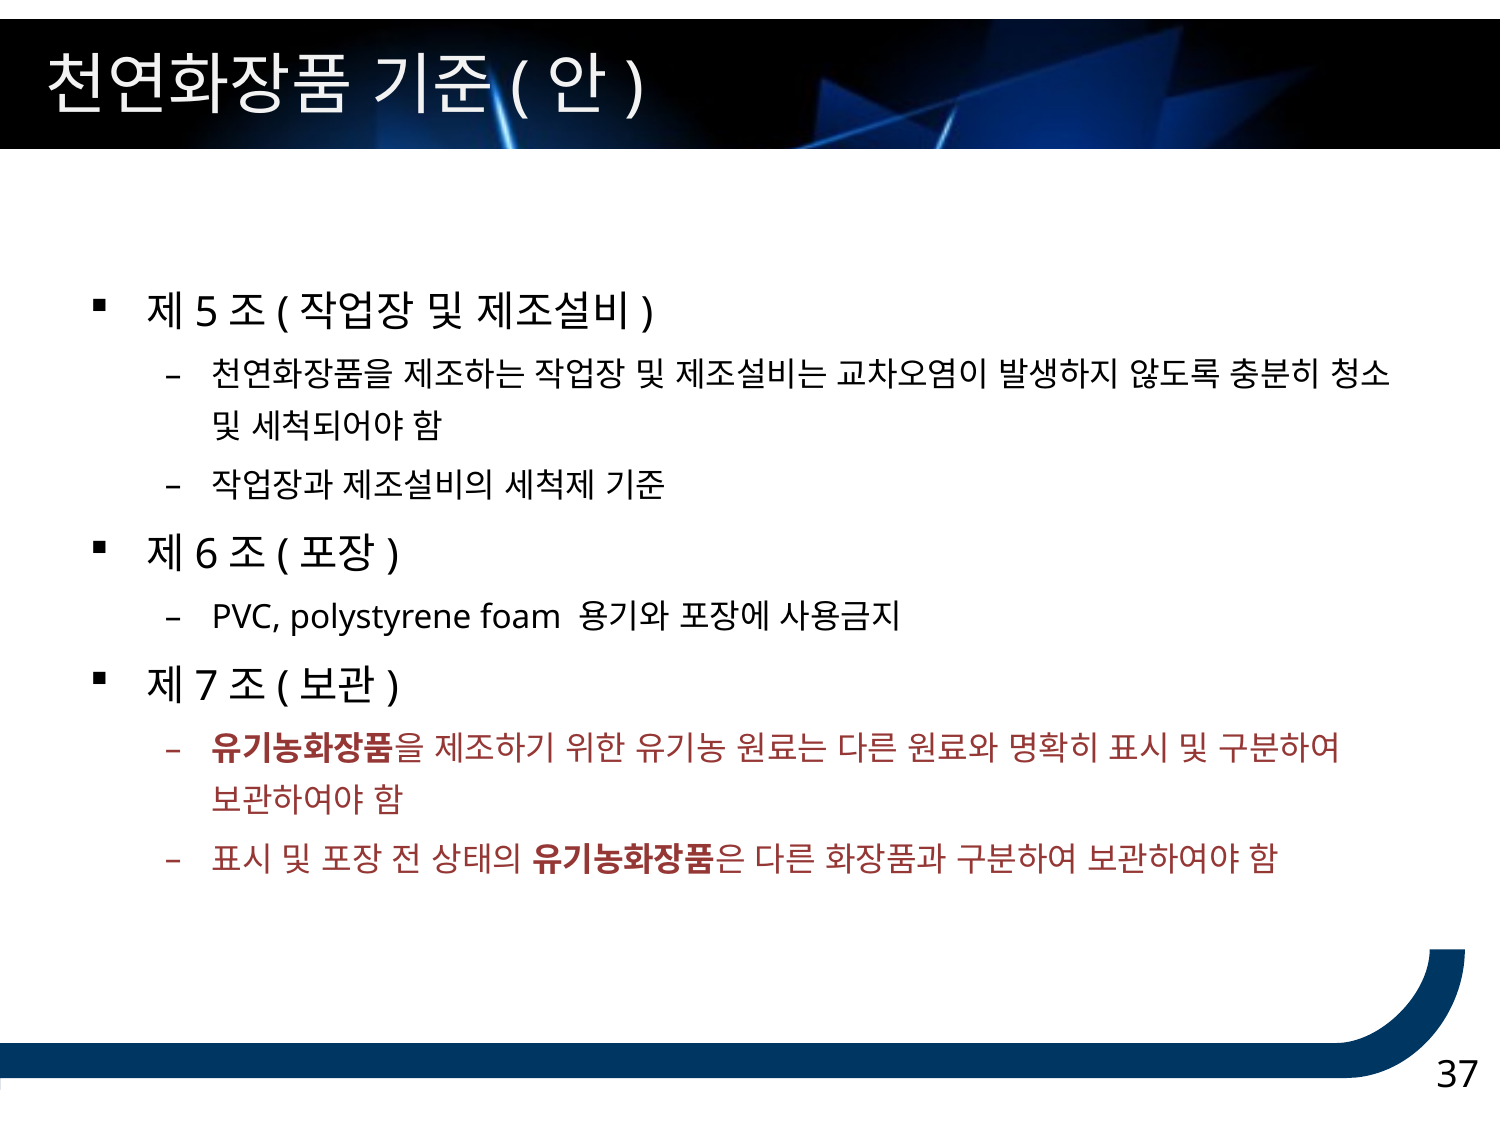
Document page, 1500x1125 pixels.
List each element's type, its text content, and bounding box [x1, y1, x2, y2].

slide_number 37 [1144, 1042, 1495, 1103]
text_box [0, 18, 1500, 150]
list 제5조(작업장 및 제조설비) 천연화장품을 제조하는 작업장 및 제조설비는 교차오염이 발생하지 않도록 충분히 청소 및 세척되어야 함 작업장과 제조설비의 세척제 기준 제6조(포장) PVC, polystyrene foam 용기와 포장에 사용금지 제7조(보관) 유기농화장품을 제조하기 위한 유기농 원료는 다른 원료와 명확히 표시 및 구분하여 보관하여야 함 표시 및 포장 전 상태의 유기농화장품은 다른 화장품과 구분하여 보관하여야 함 [75, 262, 1425, 1005]
